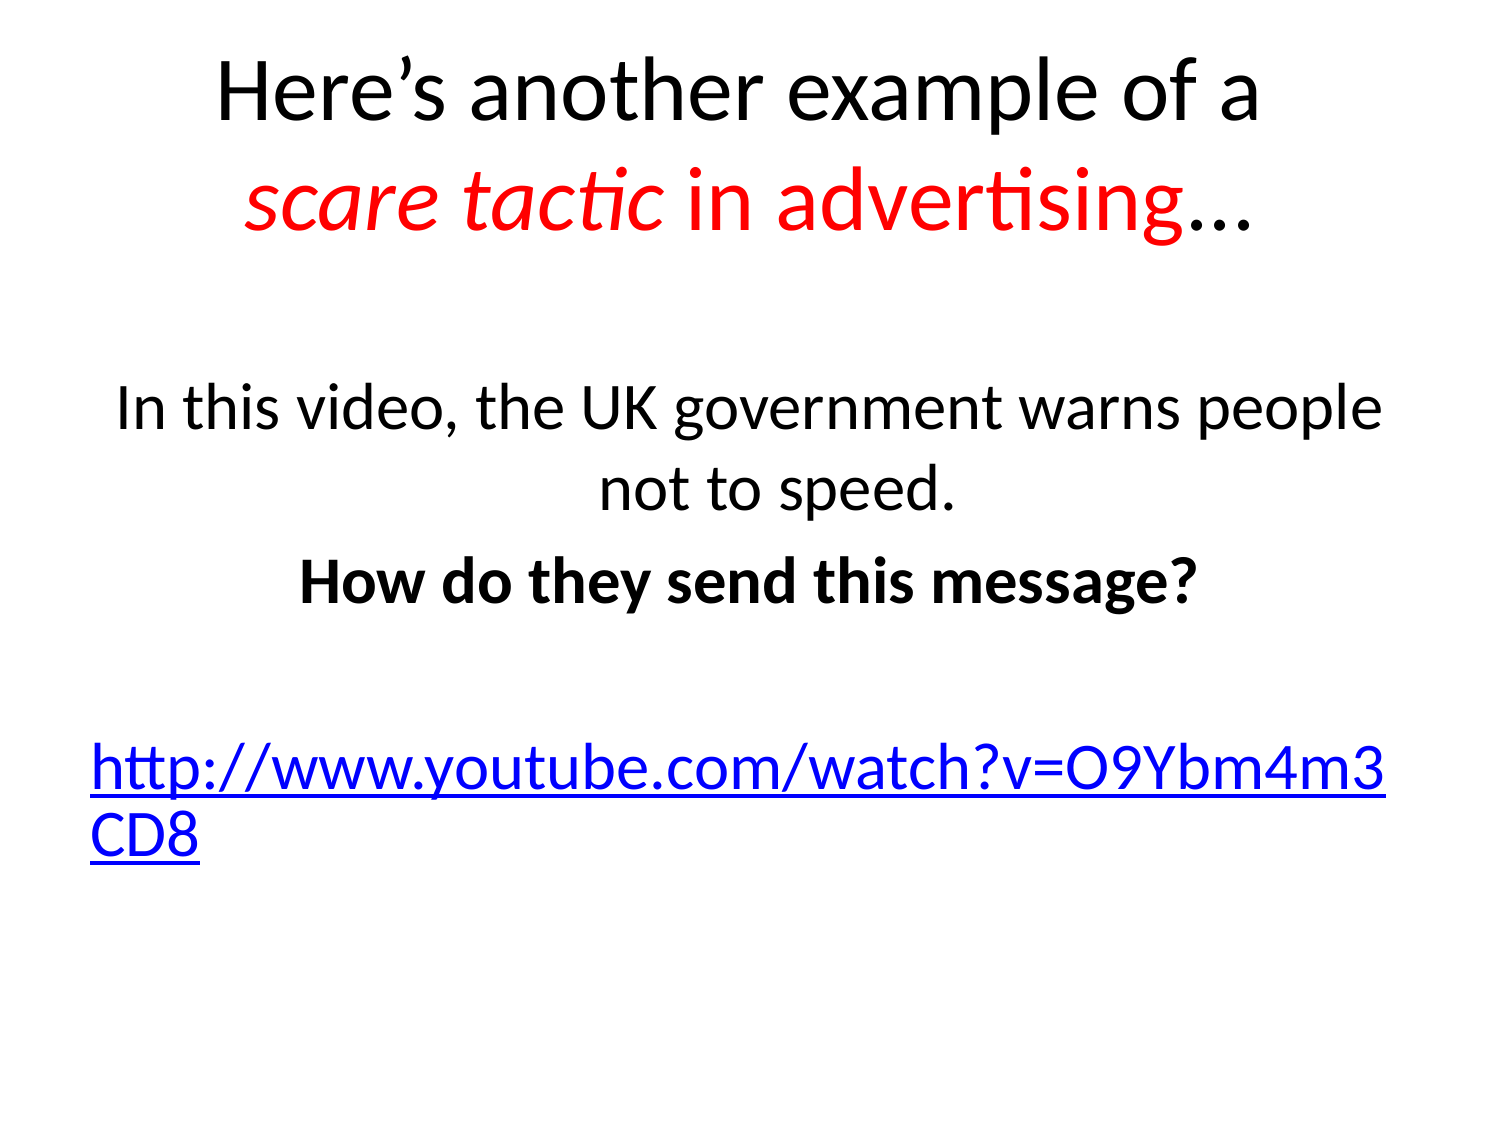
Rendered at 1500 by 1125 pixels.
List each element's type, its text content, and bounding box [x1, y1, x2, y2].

list In this video, the UK government warns people not to speed. How do they send this message? http://www.youtube.com/watch?v=O9Ybm4m3CD8 [74, 262, 1426, 1006]
title Here’s another example of a scare tactic in advertising... [74, 44, 1426, 233]
